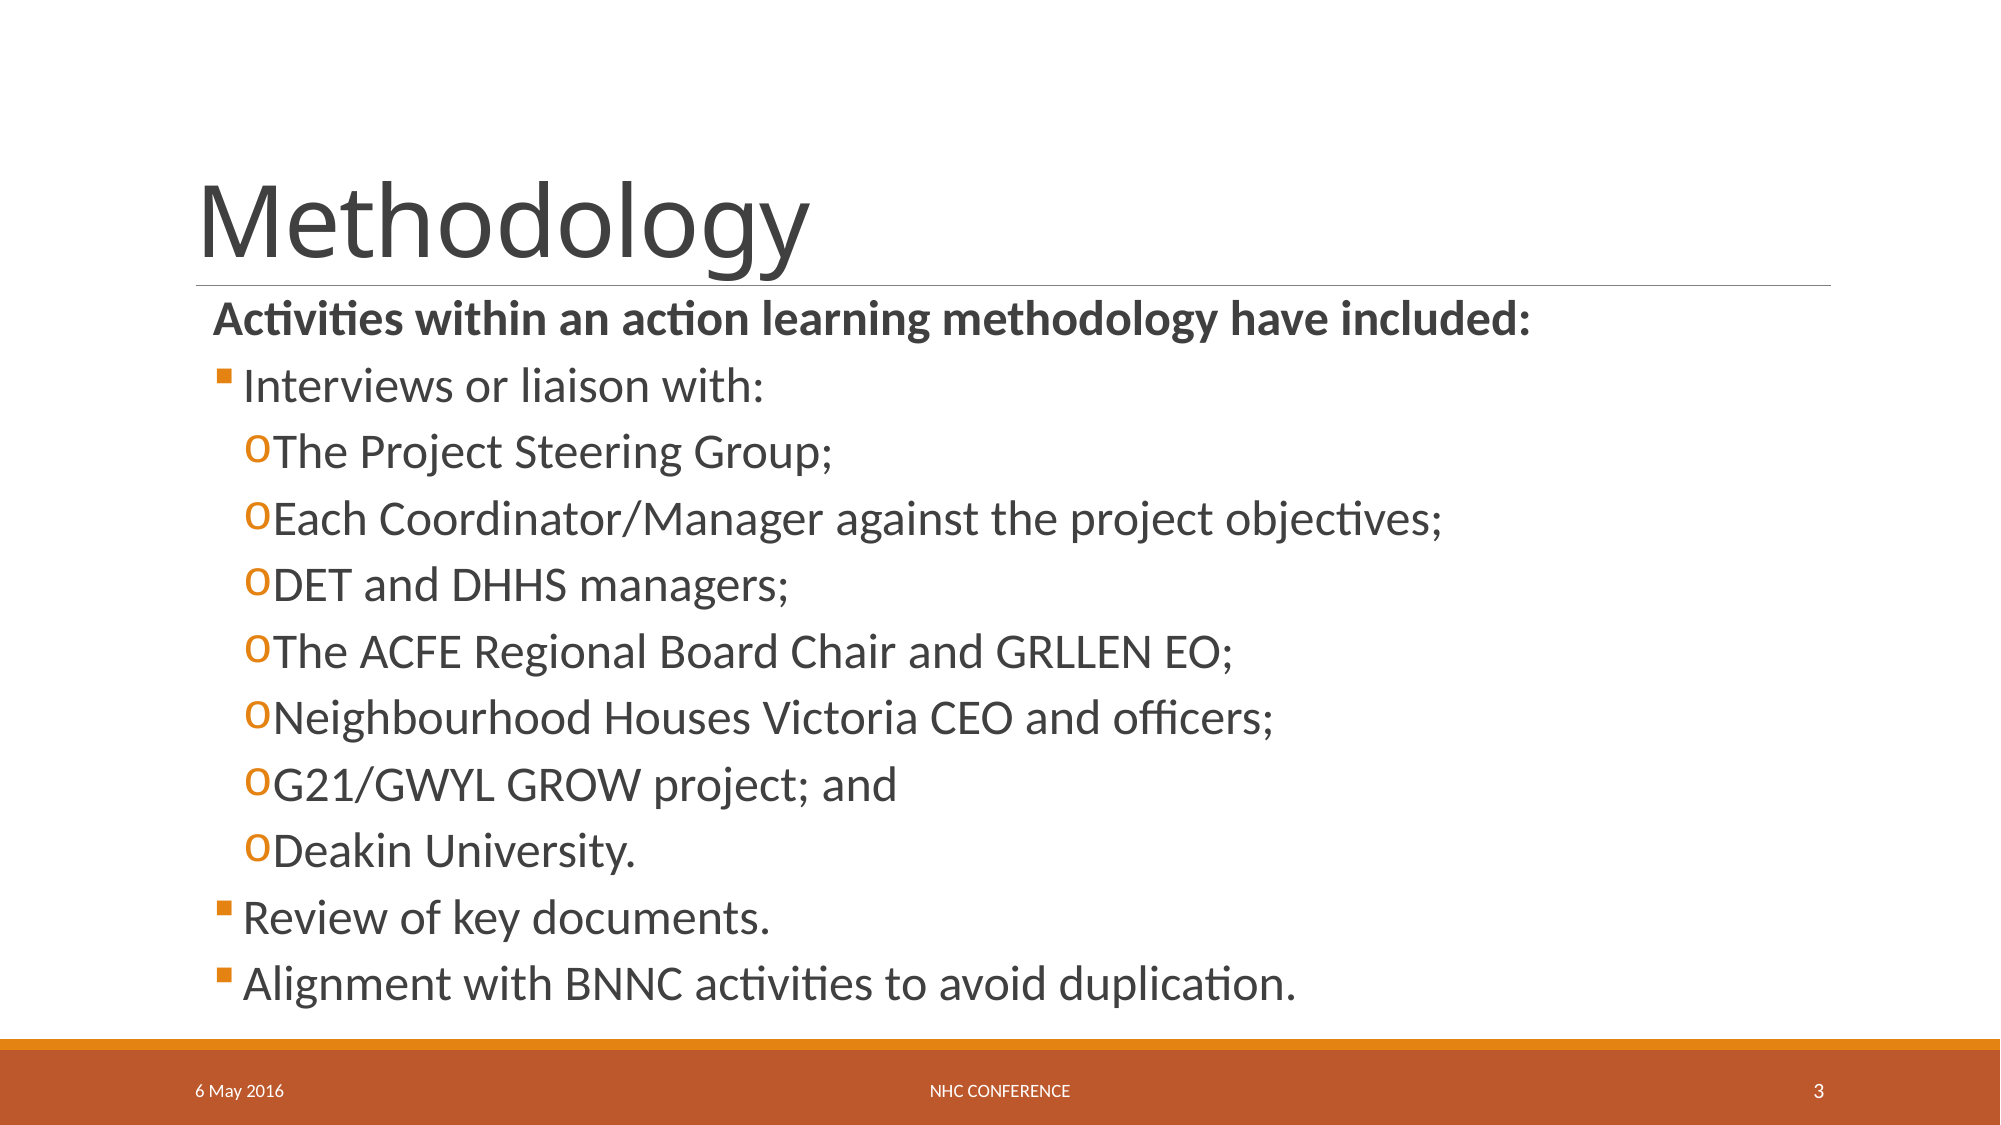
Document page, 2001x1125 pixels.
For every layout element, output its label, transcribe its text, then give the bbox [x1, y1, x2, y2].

title Methodology [180, 47, 1830, 285]
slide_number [180, 1059, 586, 1120]
footer NHC Conference [604, 1059, 1396, 1120]
list Activities within an action learning methodology have included: Interviews or liaison with: The Project Steering Group; Each Coordinator/Manager against the project objectives; DET and DHHS managers; The ACFE Regional Board Chair and GRLLEN EO; Neighbourhood Houses Victoria CEO and officers; G21/GWYL GROW project; and Deakin University. Review of key documents. Alignment with BNNC activities to avoid duplication. [180, 285, 1830, 1027]
slide_number 3 [1624, 1059, 1840, 1120]
